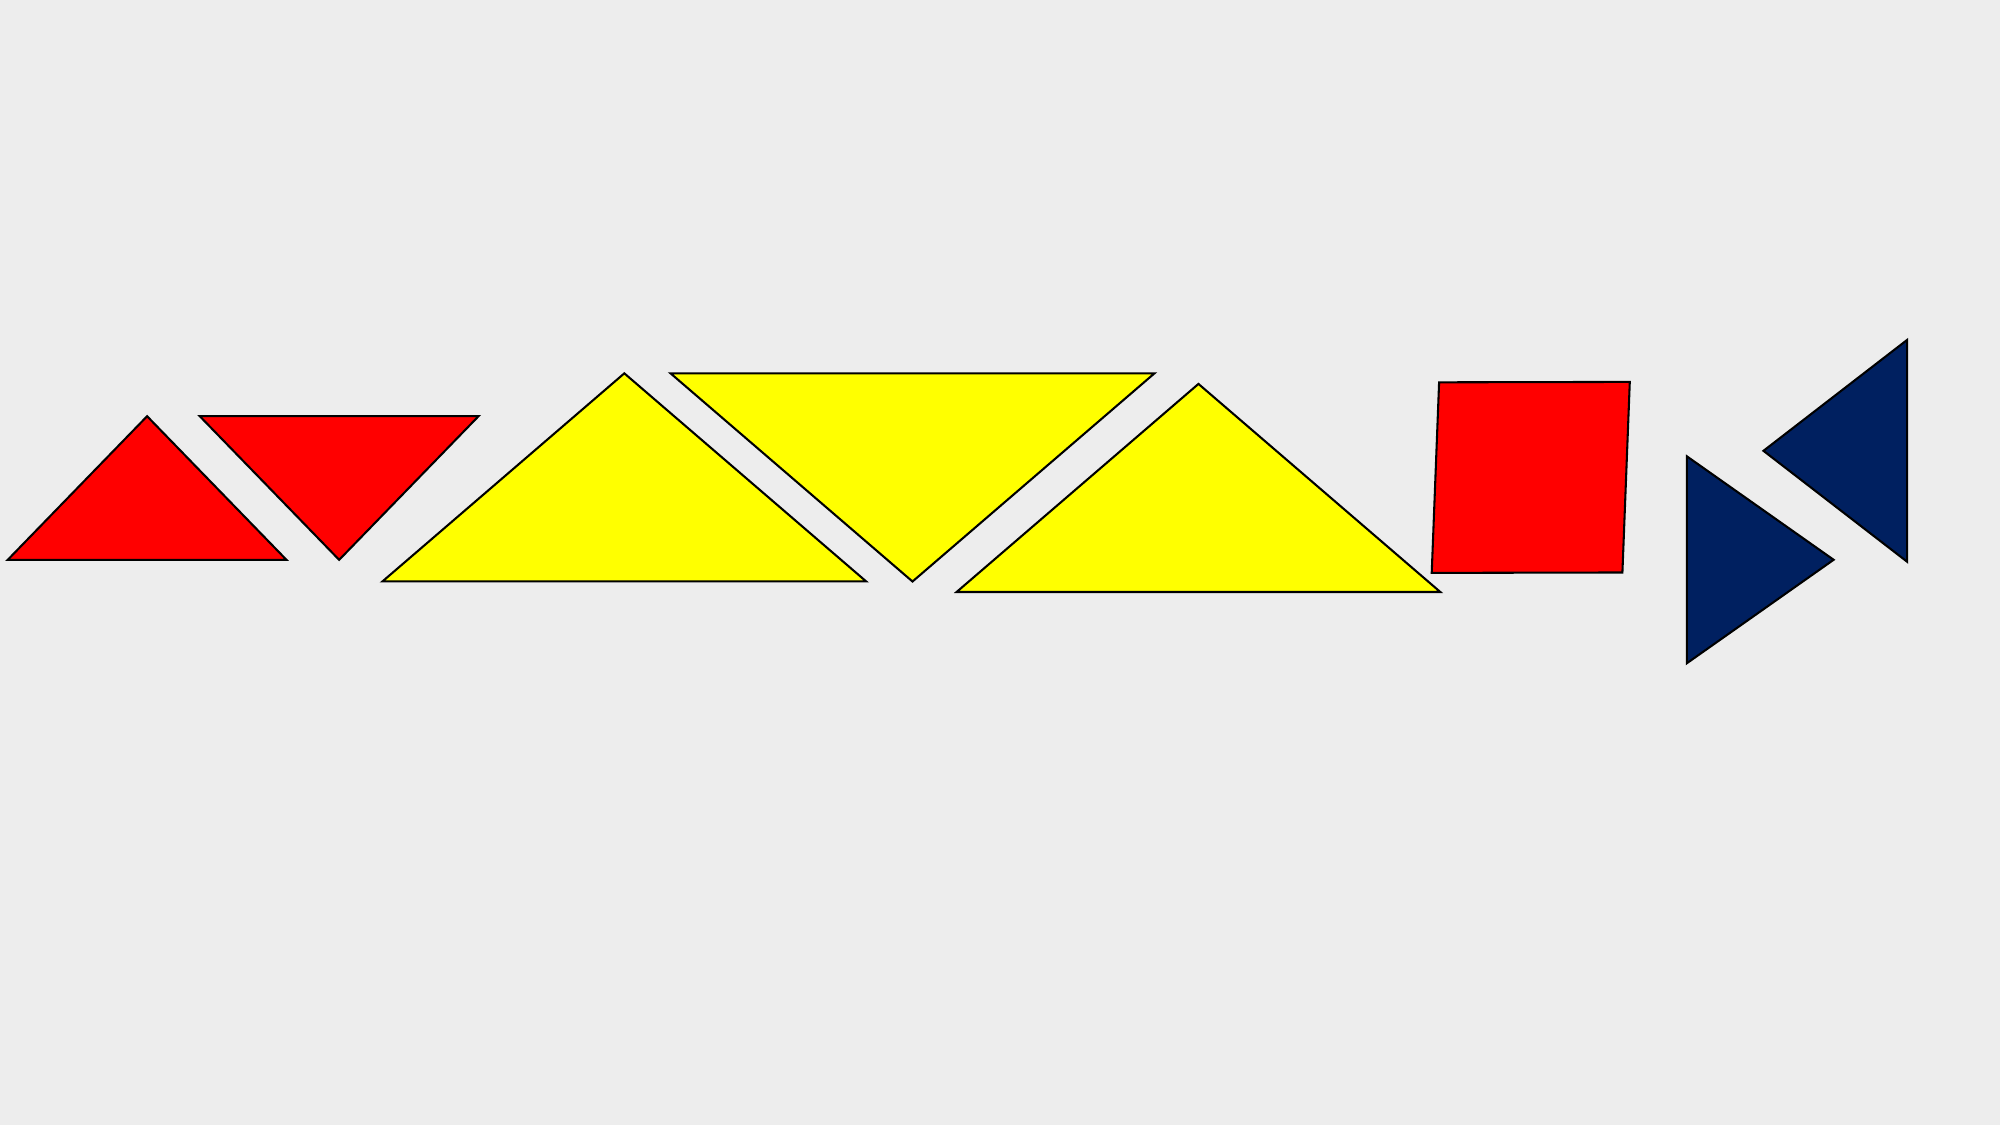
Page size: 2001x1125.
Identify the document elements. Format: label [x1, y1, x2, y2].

text_box [667, 372, 1158, 583]
text_box [379, 371, 870, 583]
text_box [1430, 380, 1631, 574]
text_box [1685, 454, 1836, 666]
text_box [5, 414, 289, 561]
text_box [953, 382, 1444, 594]
text_box [1761, 337, 1909, 564]
text_box [197, 415, 482, 562]
